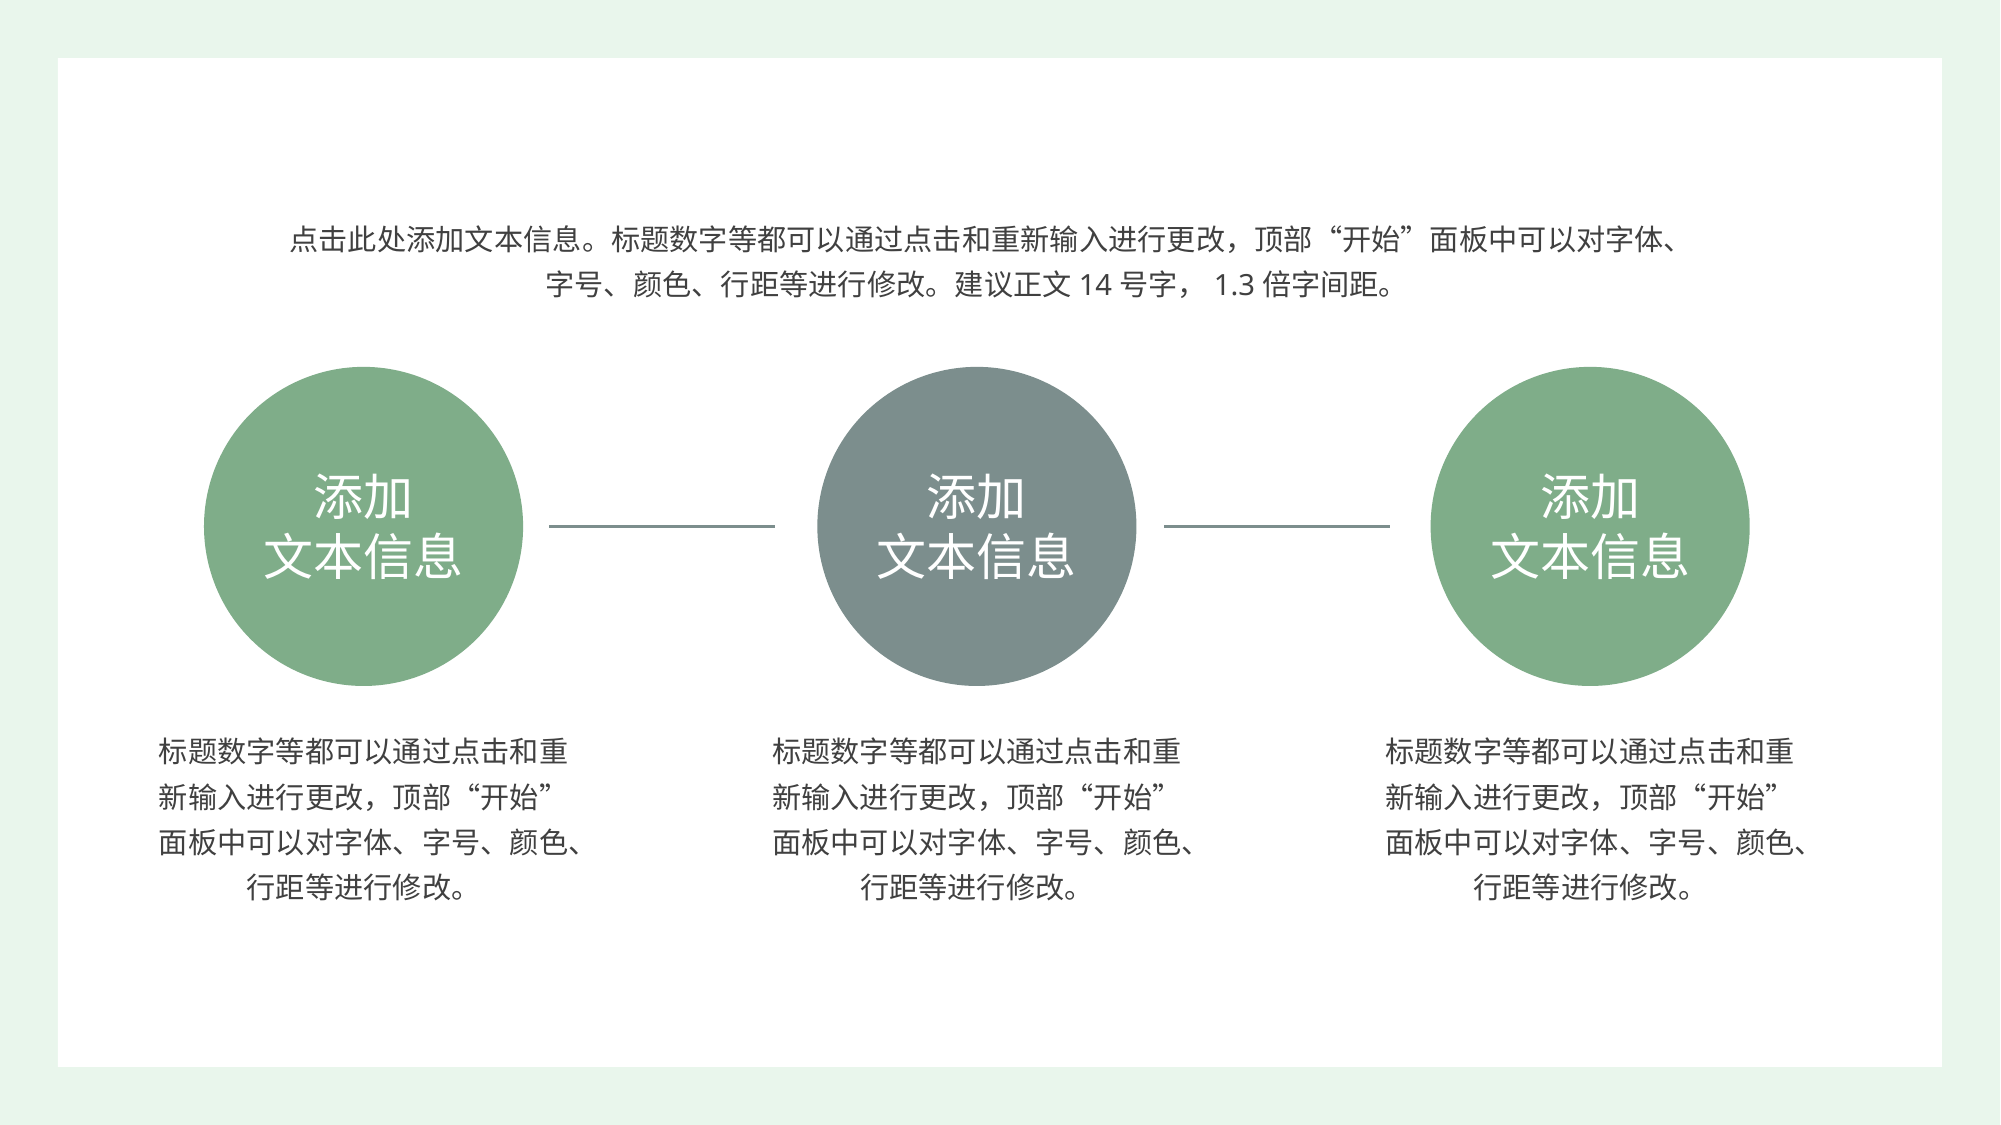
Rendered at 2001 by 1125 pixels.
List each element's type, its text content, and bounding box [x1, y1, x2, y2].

text_box [1444, 365, 1736, 458]
text_box [217, 593, 510, 688]
text_box [1444, 593, 1737, 688]
text_box [830, 593, 1124, 688]
text_box [57, 57, 1943, 1068]
text_box 标题数字等都可以通过点击和重新输入进行更改，顶部“开始”面板中可以对字体、字号、颜色、行距等进行修改。 [135, 715, 592, 913]
text_box [831, 365, 1123, 458]
text_box 标题数字等都可以通过点击和重新输入进行更改，顶部“开始”面板中可以对字体、字号、颜色、行距等进行修改。 [749, 715, 1205, 913]
text_box 点击此处添加文本信息。标题数字等都可以通过点击和重新输入进行更改，顶部“开始”面板中可以对字体、字号、颜色、行距等进行修改。建议正文14号字，1.3倍字间距。 [262, 203, 1692, 309]
text_box 标题数字等都可以通过点击和重新输入进行更改，顶部“开始”面板中可以对字体、字号、颜色、行距等进行修改。 [1362, 715, 1818, 913]
text_box 添加 文本信息 [203, 458, 524, 593]
text_box 添加 文本信息 [817, 458, 1137, 593]
text_box [218, 365, 509, 458]
text_box 添加 文本信息 [1430, 458, 1750, 593]
